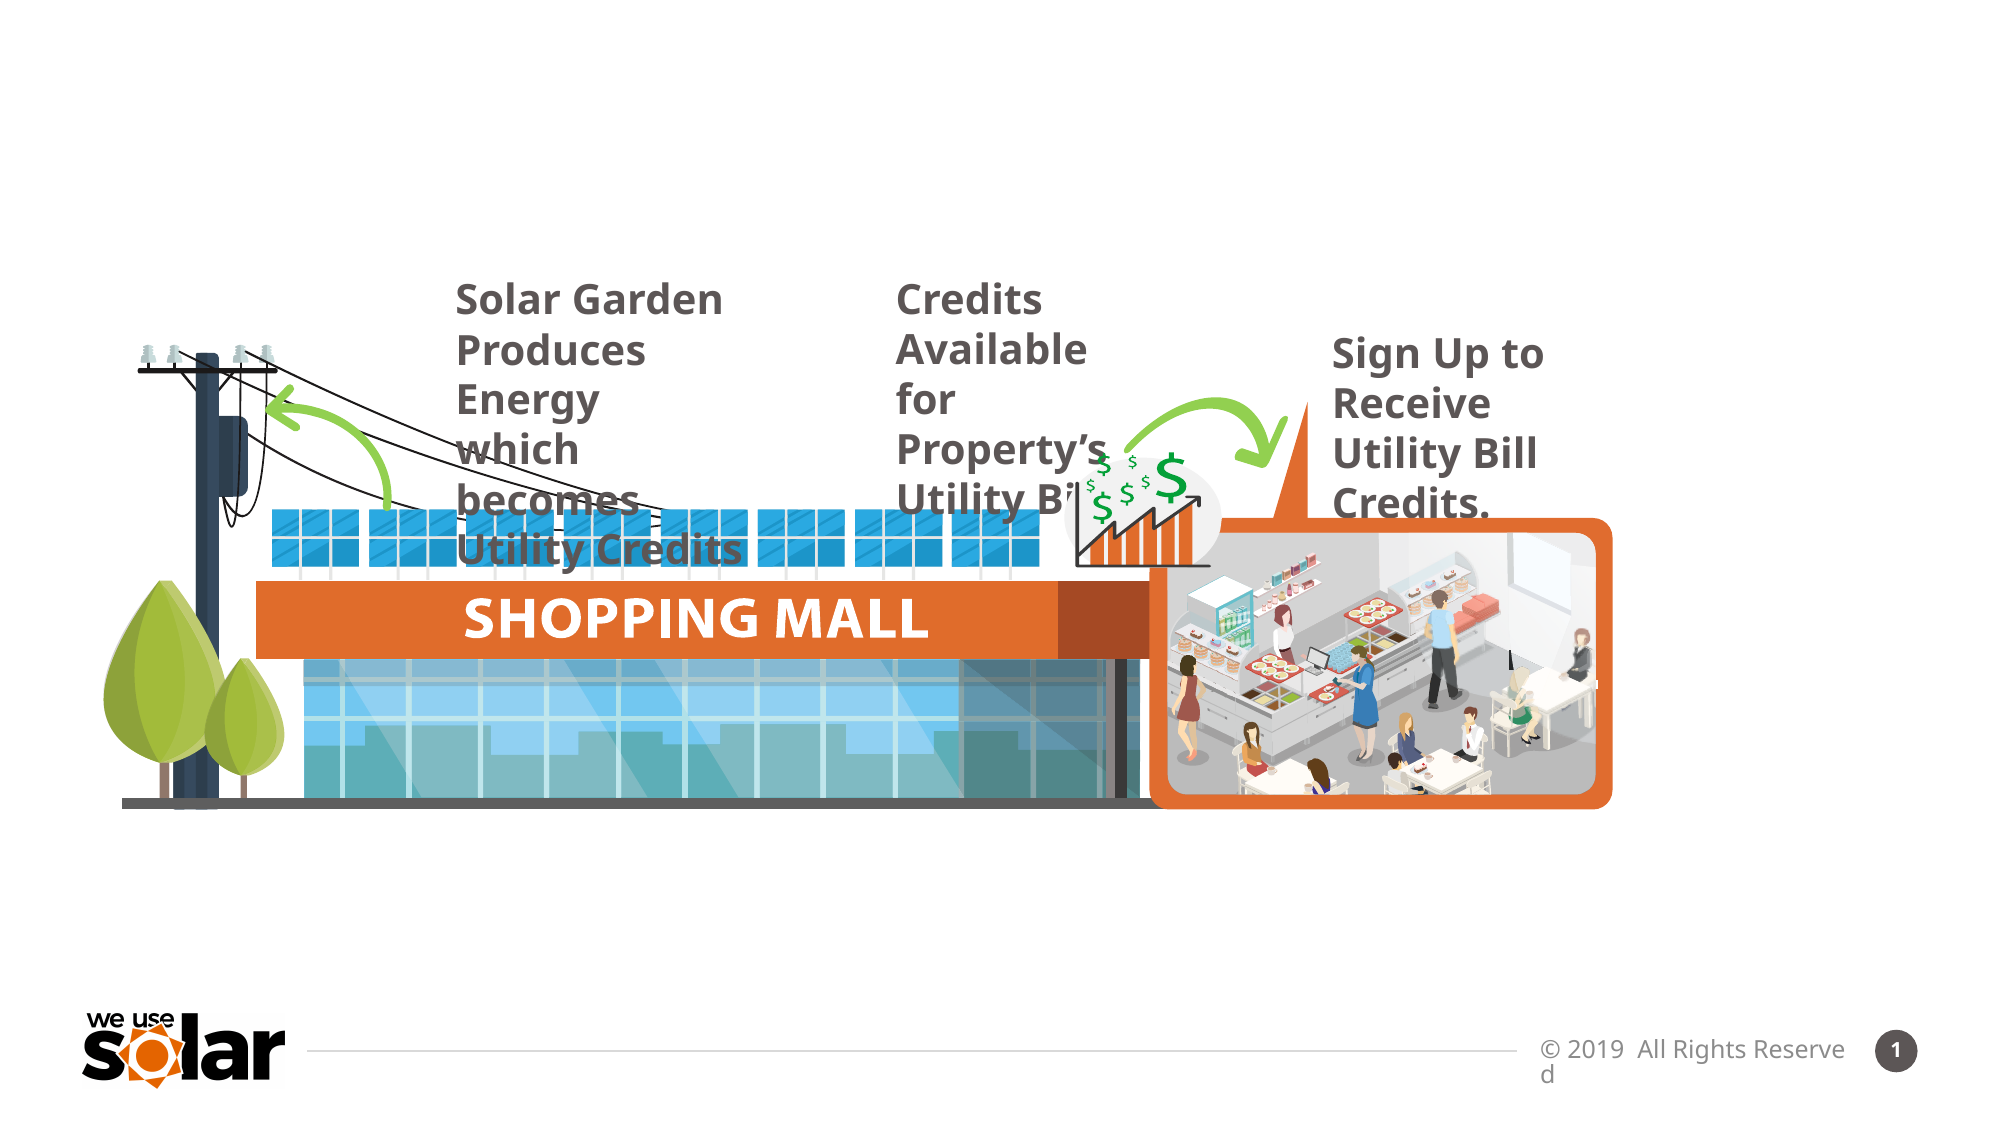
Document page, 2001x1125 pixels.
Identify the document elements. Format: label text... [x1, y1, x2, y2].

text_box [1149, 517, 1613, 810]
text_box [1064, 452, 1222, 568]
text_box Credits Available for Property’s Utility Bills [895, 272, 1156, 344]
picture [82, 1013, 285, 1089]
footer © 2019 All Rights Reserved [1540, 1035, 1853, 1067]
picture [103, 344, 1570, 810]
slide_number 1 [1875, 1029, 1918, 1073]
text_box Solar Garden Produces Energy which becomes Utility Credits [455, 273, 752, 344]
text_box Sign Up to Receive Utility Bill Credits. Save 5%. Guaranteed [1331, 326, 1703, 627]
